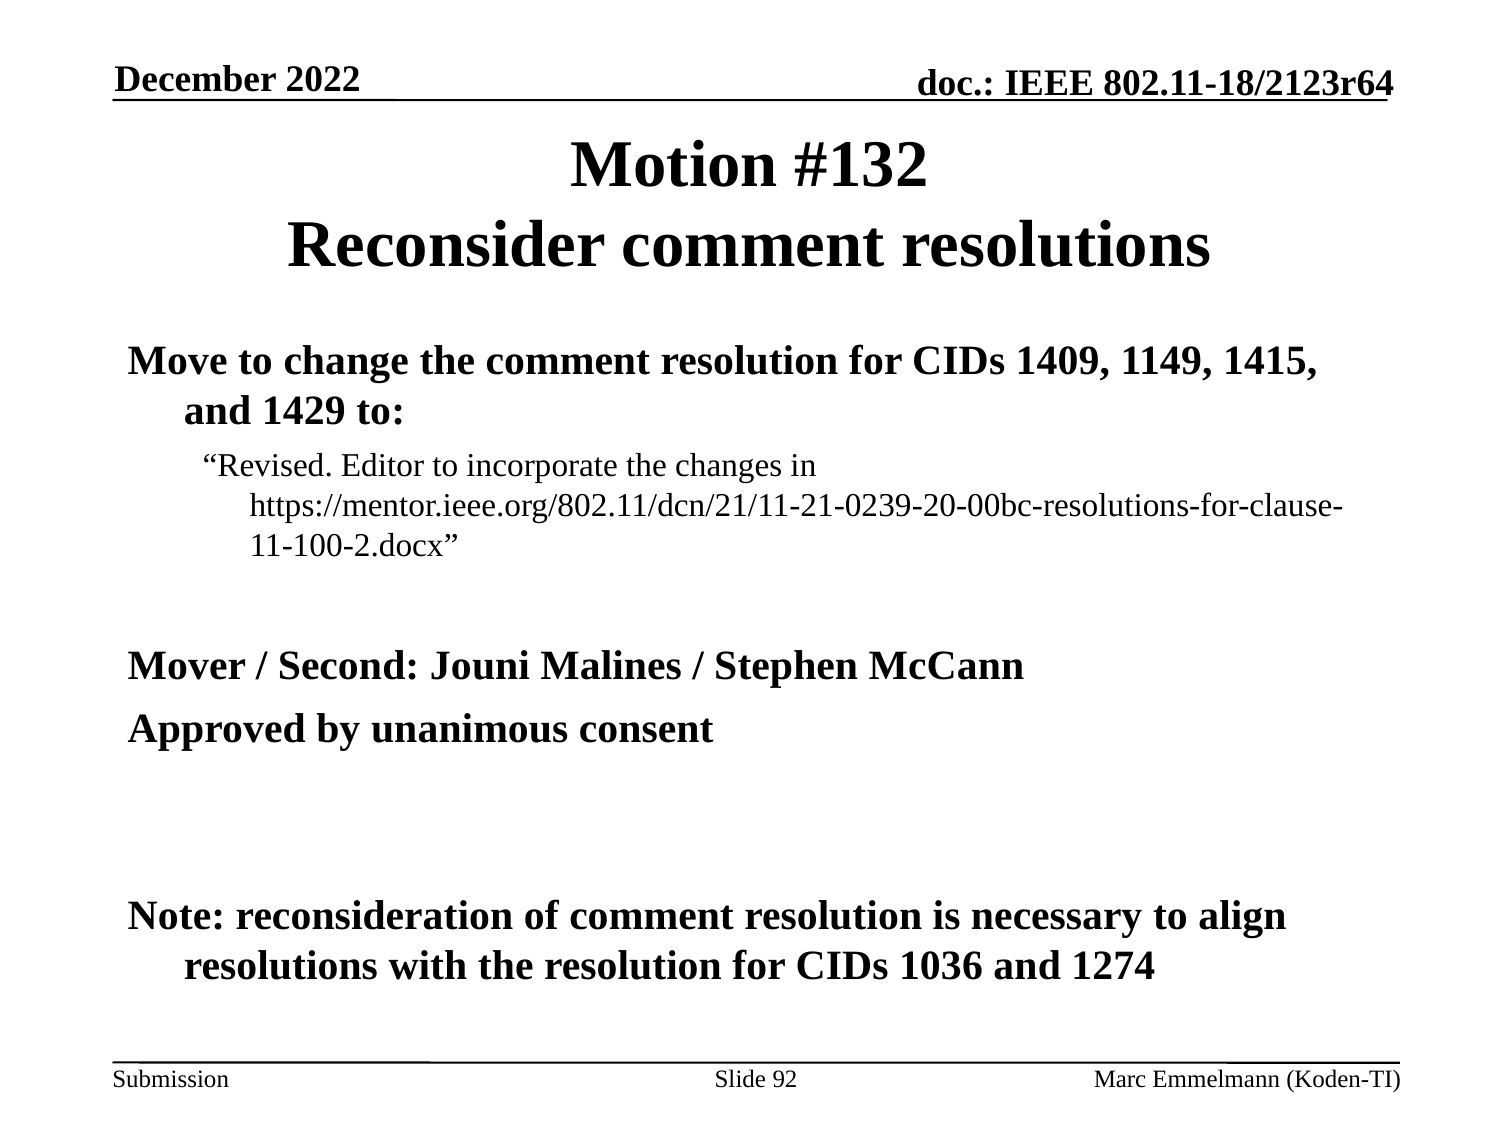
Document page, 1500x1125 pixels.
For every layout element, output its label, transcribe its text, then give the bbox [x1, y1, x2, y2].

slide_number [114, 54, 423, 100]
footer Marc Emmelmann (Koden-TI) [878, 1061, 1402, 1093]
slide_number Slide 92 [712, 1061, 800, 1123]
title Motion #132 Reconsider comment resolutions [112, 112, 1388, 288]
list Move to change the comment resolution for CIDs 1409, 1149, 1415, and 1429 to: “Revised. Editor to incorporate the changes in https://mentor.ieee.org/802.11/dcn/21/11-21-0239-20-00bc-resolutions-for-clause-11-100-2.docx” Mover / Second: Jouni Malines / Stephen McCann Approved by unanimous consent Note: reconsideration of comment resolution is necessary to align resolutions with the resolution for CIDs 1036 and 1274 [112, 324, 1388, 1000]
